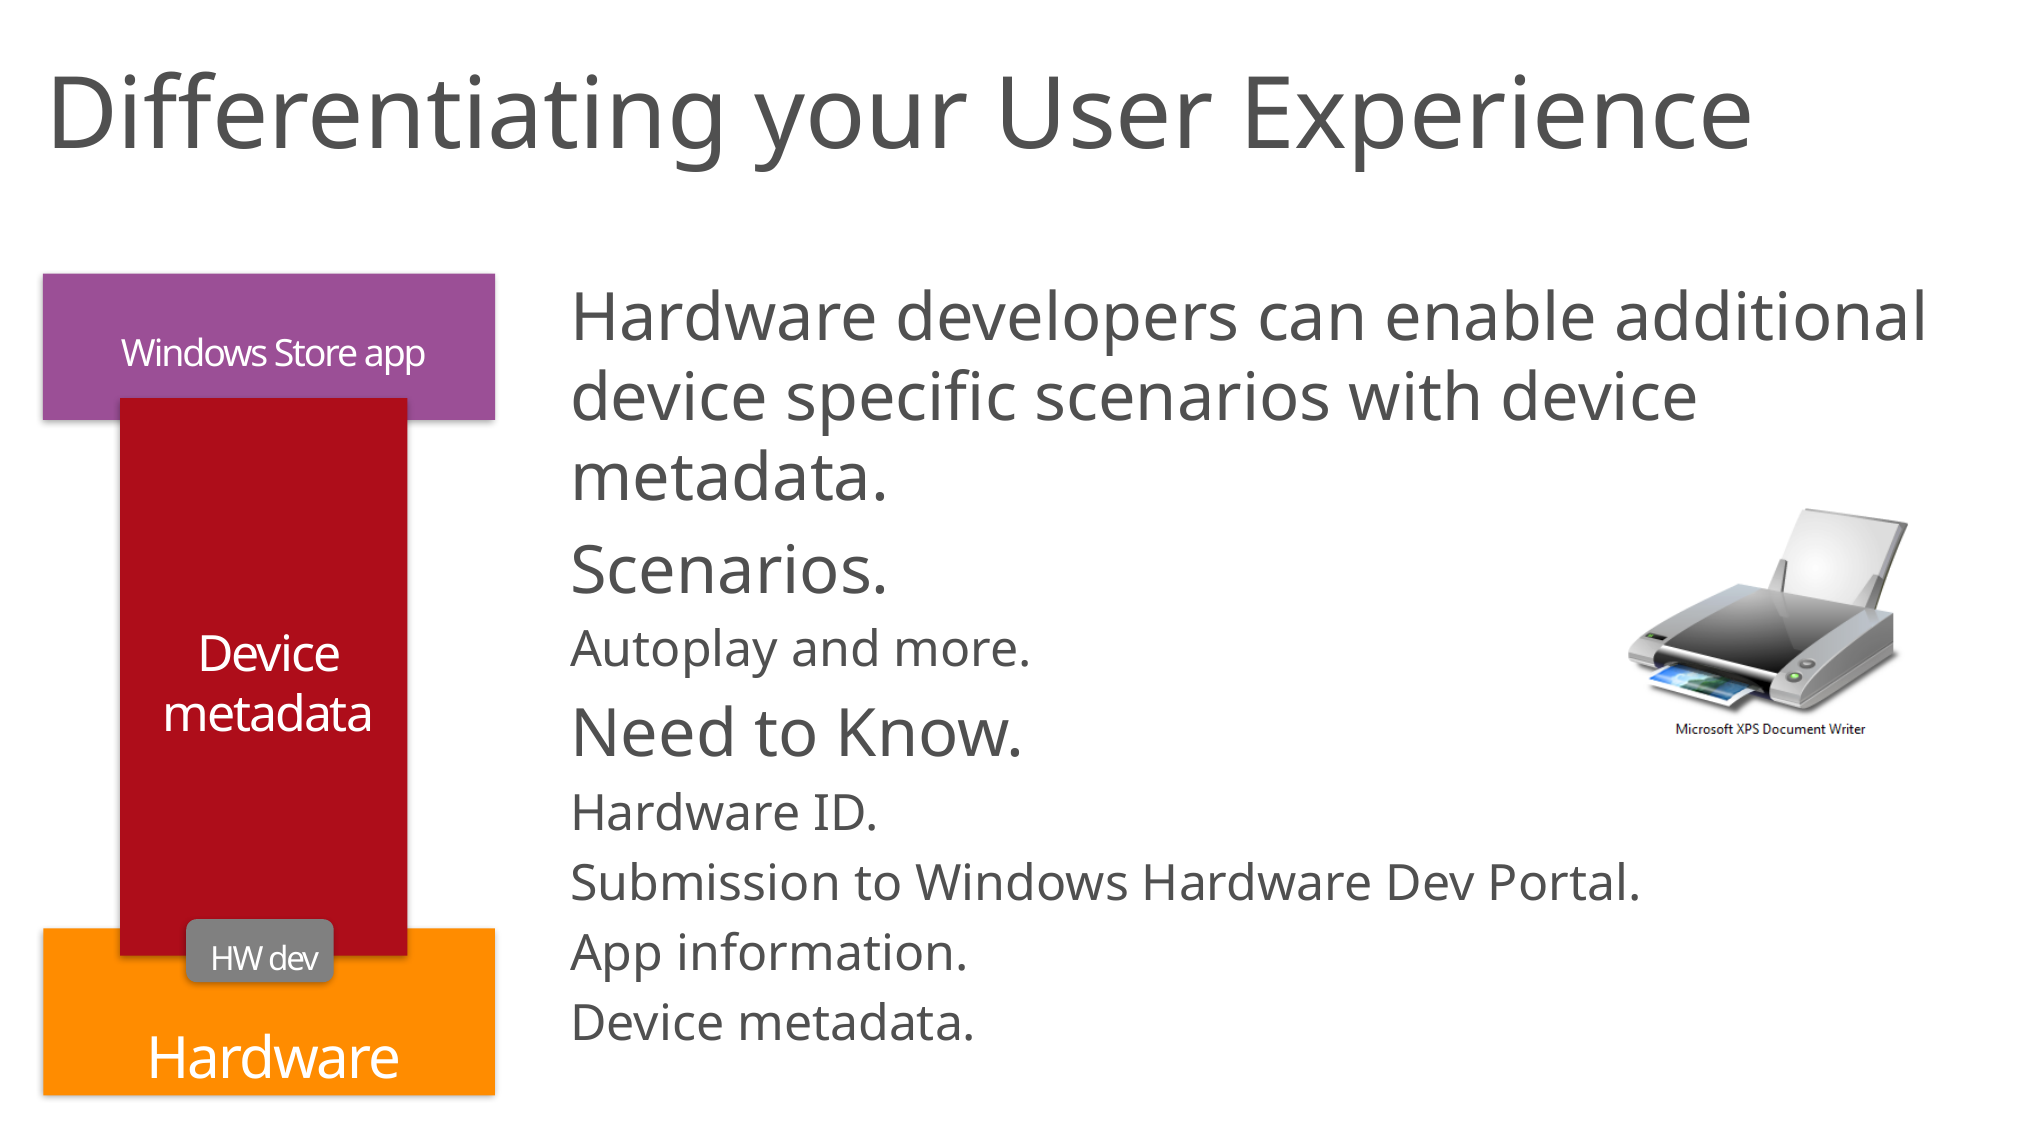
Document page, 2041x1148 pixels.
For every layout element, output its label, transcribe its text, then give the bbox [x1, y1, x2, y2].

text_box HW dev [185, 918, 335, 983]
title Differentiating your User Experience [45, 48, 1996, 199]
text_box Windows Store app [42, 273, 496, 421]
picture [1607, 473, 1933, 772]
text_box Device metadata [119, 397, 408, 956]
text_box Hardware [43, 928, 496, 1096]
list Hardware developers can enable additional device specific scenarios with device metadata. Scenarios. Autoplay and more. Need to Know. Hardware ID. Submission to Windows Hardware Dev Portal. App information. Device metadata. [570, 273, 1996, 1099]
